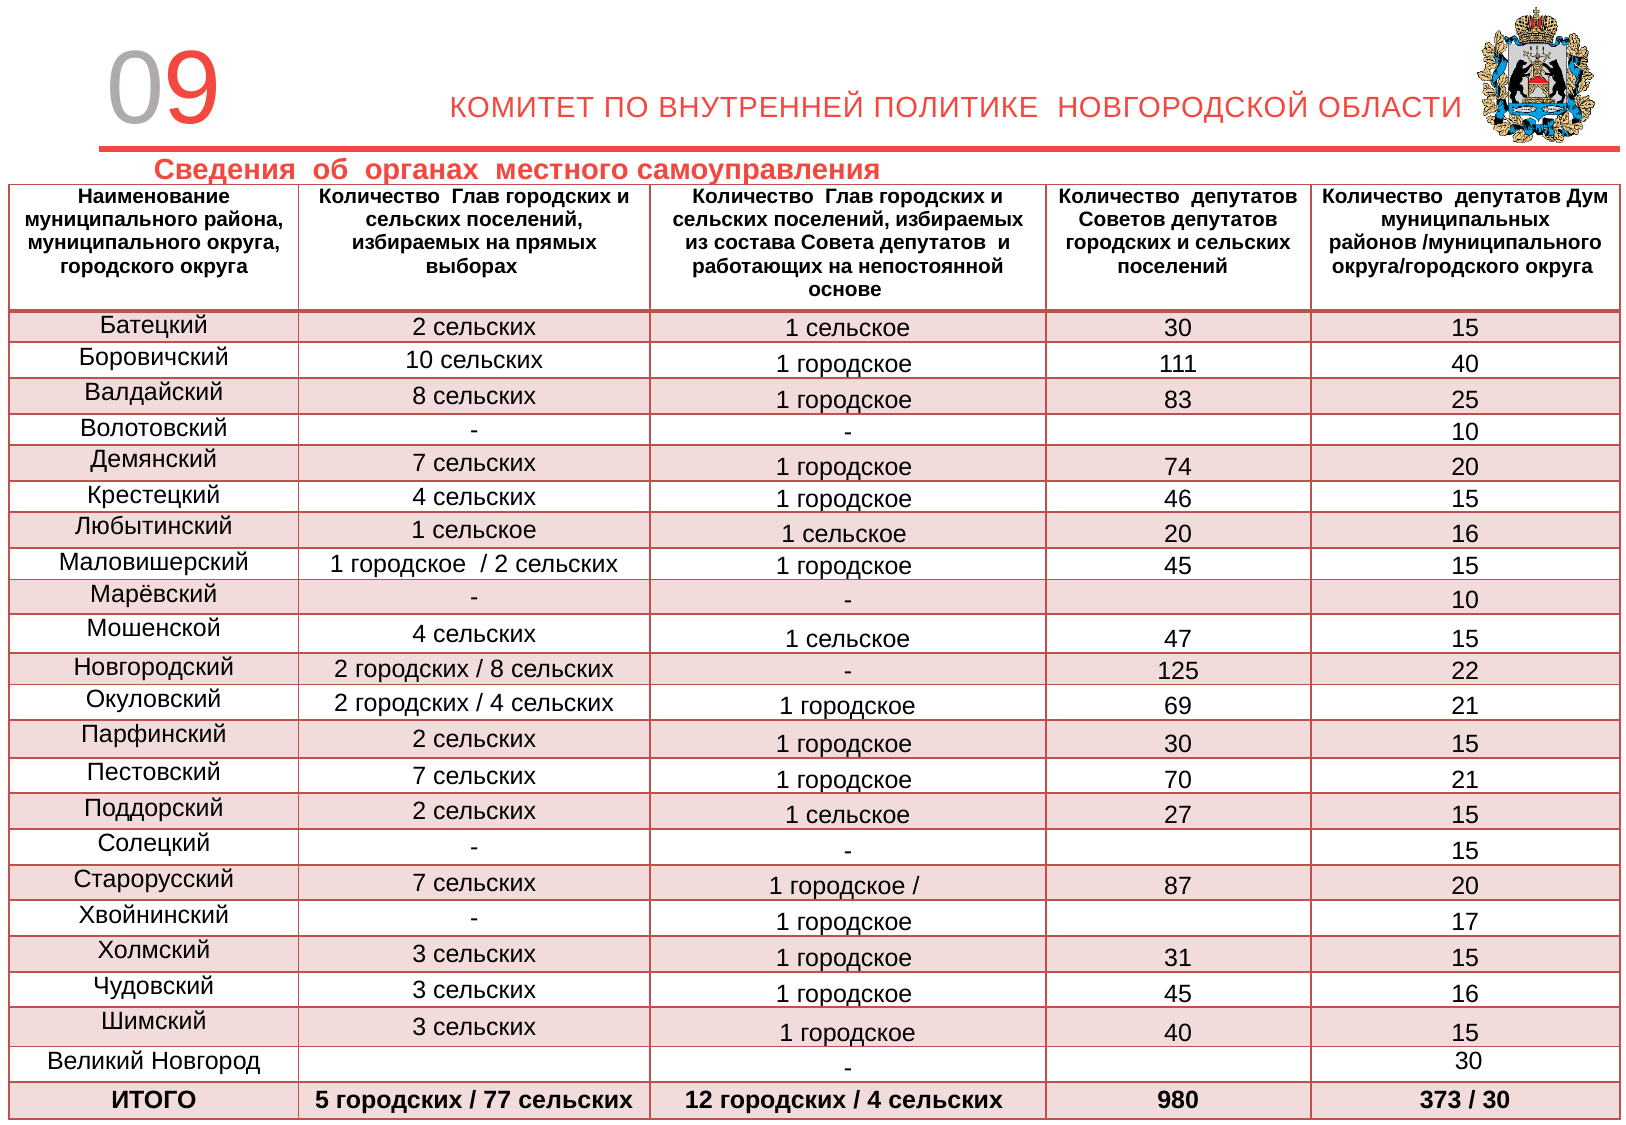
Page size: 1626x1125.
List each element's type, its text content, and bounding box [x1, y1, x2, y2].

table_cell 2 сельских [299, 313, 649, 341]
table_cell 83 [1047, 379, 1310, 413]
table_cell 5 городских / 77 сельских [299, 1083, 649, 1118]
table_cell - [651, 654, 1045, 684]
table_cell 1 сельское [651, 615, 1045, 652]
table_cell 15 [1312, 937, 1619, 971]
table_cell 2 сельских [299, 794, 649, 828]
table_cell [1047, 415, 1310, 444]
table_cell 30 [1312, 1047, 1619, 1081]
table_cell 1 городское [651, 721, 1045, 757]
table_cell 21 [1312, 759, 1619, 792]
table_cell Новгородский [10, 654, 298, 684]
table_cell 125 [1047, 654, 1310, 684]
table_cell 20 [1312, 446, 1619, 480]
table_cell 40 [1312, 343, 1619, 377]
table_cell 1 городское / [651, 866, 1045, 899]
table_cell 45 [1047, 549, 1310, 579]
table_cell 7 сельских [299, 866, 649, 899]
table_cell Чудовский [10, 973, 298, 1006]
table_cell 1 городское [651, 685, 1045, 719]
table_header Количество Глав городских и сельских поселений, избираемых на прямых выборах [299, 185, 649, 309]
table_cell 22 [1312, 654, 1619, 684]
table_cell 1 городское [651, 343, 1045, 377]
table_cell 4 сельских [299, 615, 649, 652]
table_cell 1 городское [651, 1008, 1045, 1046]
table_cell Парфинский [10, 721, 298, 757]
table_cell 1 сельское [651, 513, 1045, 547]
table_cell Батецкий [10, 313, 298, 341]
table_cell - [651, 580, 1045, 613]
table_cell [1047, 901, 1310, 935]
table_cell Валдайский [10, 379, 298, 413]
table_cell 7 сельских [299, 759, 649, 792]
table_cell Мошенской [10, 615, 298, 652]
table_cell Любытинский [10, 513, 298, 547]
table_cell 12 городских / 4 сельских [651, 1083, 1045, 1118]
table_cell [1047, 580, 1310, 613]
table_cell - [299, 415, 649, 444]
table_cell 10 [1312, 580, 1619, 613]
table_cell [299, 1047, 649, 1081]
table_cell 1 городское [651, 901, 1045, 935]
table_cell 40 [1047, 1008, 1310, 1046]
table_cell 74 [1047, 446, 1310, 480]
table_cell 1 городское [651, 937, 1045, 971]
table_cell Волотовский [10, 415, 298, 444]
table_cell 15 [1312, 830, 1619, 864]
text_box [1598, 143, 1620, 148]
table_header Количество депутатов Советов депутатов городских и сельских поселений [1047, 185, 1310, 309]
table_cell 8 сельских [299, 379, 649, 413]
table_cell 1 городское [651, 973, 1045, 1006]
table_cell 1 сельское [651, 313, 1045, 341]
table_cell 1 сельское [299, 513, 649, 547]
text_box Сведения об органах местного самоуправления [139, 143, 1473, 148]
table_cell 2 городских / 4 сельских [299, 685, 649, 719]
table_cell 87 [1047, 866, 1310, 899]
table_cell 1 городское [651, 446, 1045, 480]
picture [1477, 7, 1595, 143]
table_cell 15 [1312, 482, 1619, 511]
table_cell 45 [1047, 973, 1310, 1006]
table_cell 2 сельских [299, 721, 649, 757]
table_cell Крестецкий [10, 482, 298, 511]
table_cell Холмский [10, 937, 298, 971]
table_cell 3 сельских [299, 1008, 649, 1046]
table_cell - [651, 830, 1045, 864]
table_cell 1 городское [651, 482, 1045, 511]
table_cell 16 [1312, 973, 1619, 1006]
table_cell Солецкий [10, 830, 298, 864]
text_box Сведения об органах местного самоуправления [139, 156, 1620, 184]
table_cell Демянский [10, 446, 298, 480]
table_cell 15 [1312, 794, 1619, 828]
table_cell 15 [1312, 549, 1619, 579]
table_cell - [651, 415, 1045, 444]
table_cell 2 городских / 8 сельских [299, 654, 649, 684]
table_header Количество Глав городских и сельских поселений, избираемых из состава Совета депутатов и работающих на непостоянной основе [651, 185, 1045, 309]
table_cell - [299, 580, 649, 613]
table_cell 373 / 30 [1312, 1083, 1619, 1118]
table_cell Поддорский [10, 794, 298, 828]
table_cell Шимский [10, 1008, 298, 1046]
table_cell 15 [1312, 721, 1619, 757]
table_cell 20 [1047, 513, 1310, 547]
table_cell 4 сельских [299, 482, 649, 511]
table_cell 3 сельских [299, 973, 649, 1006]
table_cell 46 [1047, 482, 1310, 511]
table_cell 21 [1312, 685, 1619, 719]
table_cell ИТОГО [10, 1083, 298, 1118]
table_cell 31 [1047, 937, 1310, 971]
table_cell Окуловский [10, 685, 298, 719]
table_cell Великий Новгород [10, 1047, 298, 1081]
table_cell 15 [1312, 1008, 1619, 1046]
table_cell 30 [1047, 313, 1310, 341]
table_cell Боровичский [10, 343, 298, 377]
table_cell 1 сельское [651, 794, 1045, 828]
text_box КОМИТЕТ ПО ВНУТРЕННЕЙ ПОЛИТИКЕ НОВГОРОДСКОЙ ОБЛАСТИ [434, 84, 1472, 129]
table_cell 25 [1312, 379, 1619, 413]
table_cell Марёвский [10, 580, 298, 613]
table_cell - [299, 830, 649, 864]
table_cell 1 городское [651, 549, 1045, 579]
table_cell [1047, 830, 1310, 864]
table_cell 17 [1312, 901, 1619, 935]
table_cell 1 городское / 2 сельских [299, 549, 649, 579]
text_box 09 [103, 19, 286, 147]
table_cell 16 [1312, 513, 1619, 547]
table_cell 111 [1047, 343, 1310, 377]
table_cell 10 сельских [299, 343, 649, 377]
table_cell Хвойнинский [10, 901, 298, 935]
table_cell 980 [1047, 1083, 1310, 1118]
table_cell 1 городское [651, 379, 1045, 413]
table_cell 70 [1047, 759, 1310, 792]
table_cell [1047, 1047, 1310, 1081]
table_cell 15 [1312, 615, 1619, 652]
table_header Количество депутатов Дум муниципальных районов /муниципального округа/городского округа [1312, 185, 1619, 309]
table_cell 69 [1047, 685, 1310, 719]
table_cell 10 [1312, 415, 1619, 444]
table_cell 1 городское [651, 759, 1045, 792]
table_cell 15 [1312, 313, 1619, 341]
table_cell 3 сельских [299, 937, 649, 971]
table_cell 7 сельских [299, 446, 649, 480]
table_cell Старорусский [10, 866, 298, 899]
table_cell 47 [1047, 615, 1310, 652]
table_cell 20 [1312, 866, 1619, 899]
table_header Наименование муниципального района, муниципального округа, городского округа [10, 185, 298, 309]
table_cell 30 [1047, 721, 1310, 757]
table_cell - [651, 1047, 1045, 1081]
table_cell Маловишерский [10, 549, 298, 579]
table_cell 27 [1047, 794, 1310, 828]
table_cell Пестовский [10, 759, 298, 792]
table_cell - [299, 901, 649, 935]
